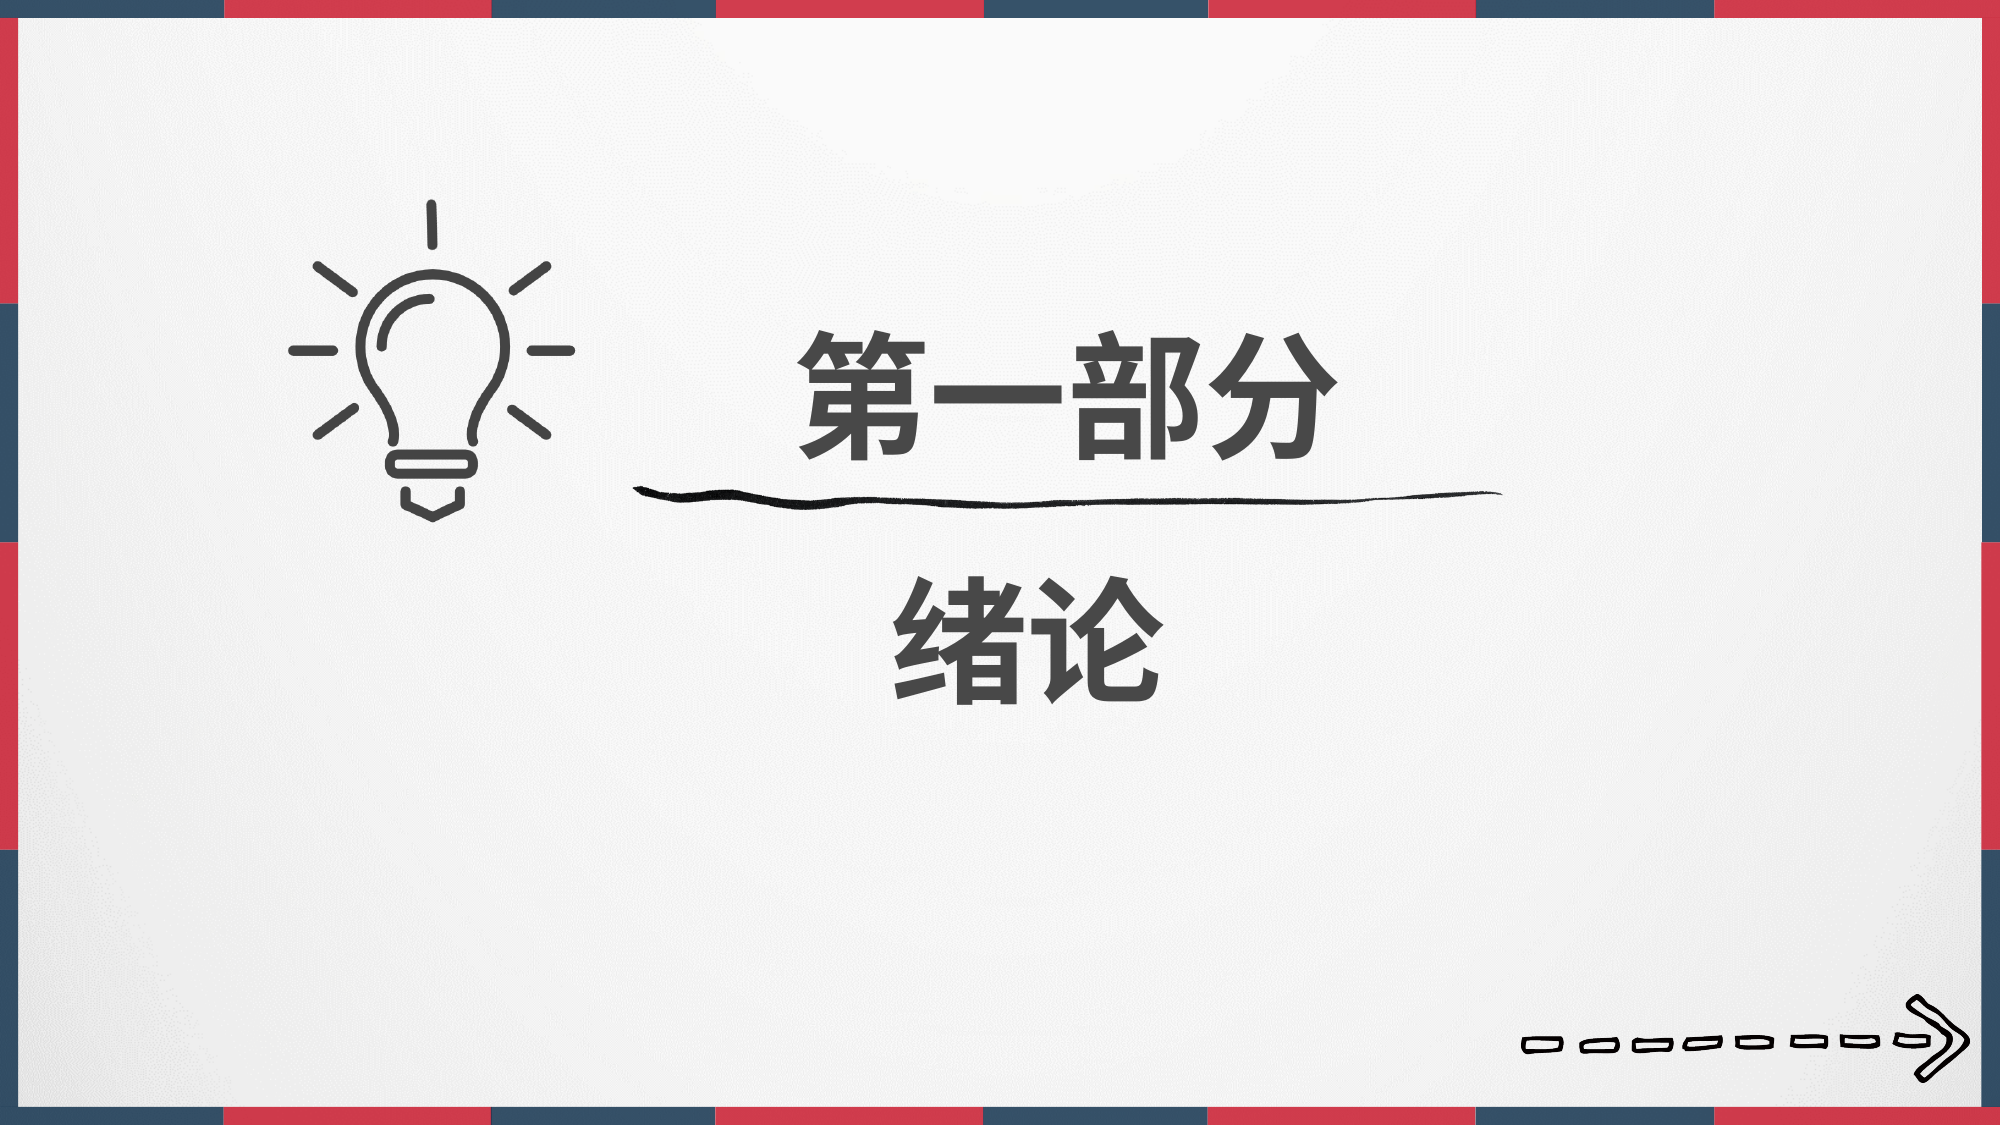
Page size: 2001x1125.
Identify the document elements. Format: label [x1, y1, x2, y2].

picture [632, 485, 1503, 510]
text_box [0, 0, 2000, 1125]
